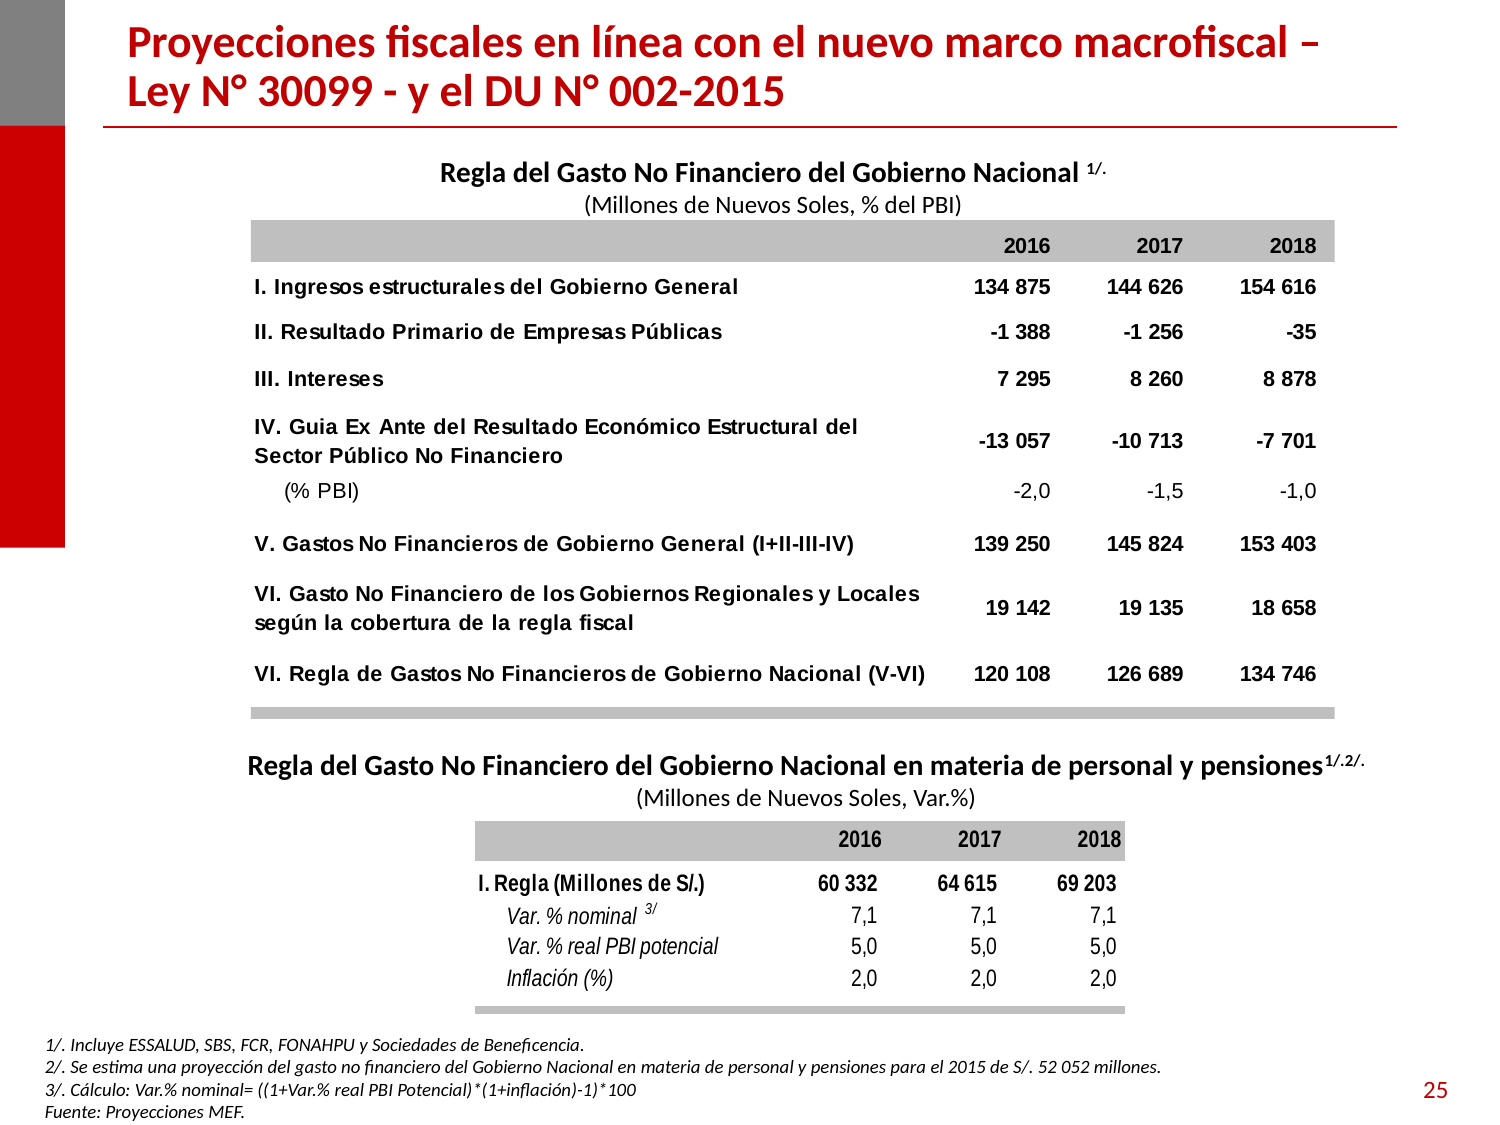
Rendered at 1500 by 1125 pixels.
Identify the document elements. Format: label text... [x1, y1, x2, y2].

picture [473, 820, 1127, 1016]
text_box Regla del Gasto No Financiero del Gobierno Nacional en materia de personal y pensiones1/.2/. (Millones de Nuevos Soles, Var.%) [225, 738, 1388, 813]
text_box Regla del Gasto No Financiero del Gobierno Nacional 1/. (Millones de Nuevos Soles, % del PBI) [386, 146, 1161, 218]
footer 1/. Incluye ESSALUD, SBS, FCR, FONAHPU y Sociedades de Beneficencia. 2/. Se estima una proyección del gasto no financiero del Gobierno Nacional en materia de personal y pensiones para el 2015 de S/. 52 052 millones. 3/. Cálculo: Var.% nominal= ((1+Var.% real PBI Potencial)*(1+inflación)-1)*100 Fuente: Proyecciones MEF. [29, 1013, 1500, 1125]
picture [249, 218, 1337, 721]
title Proyecciones fiscales en línea con el nuevo marco macrofiscal – Ley N° 30099 - y el DU N° 002-2015 [112, 10, 1390, 123]
